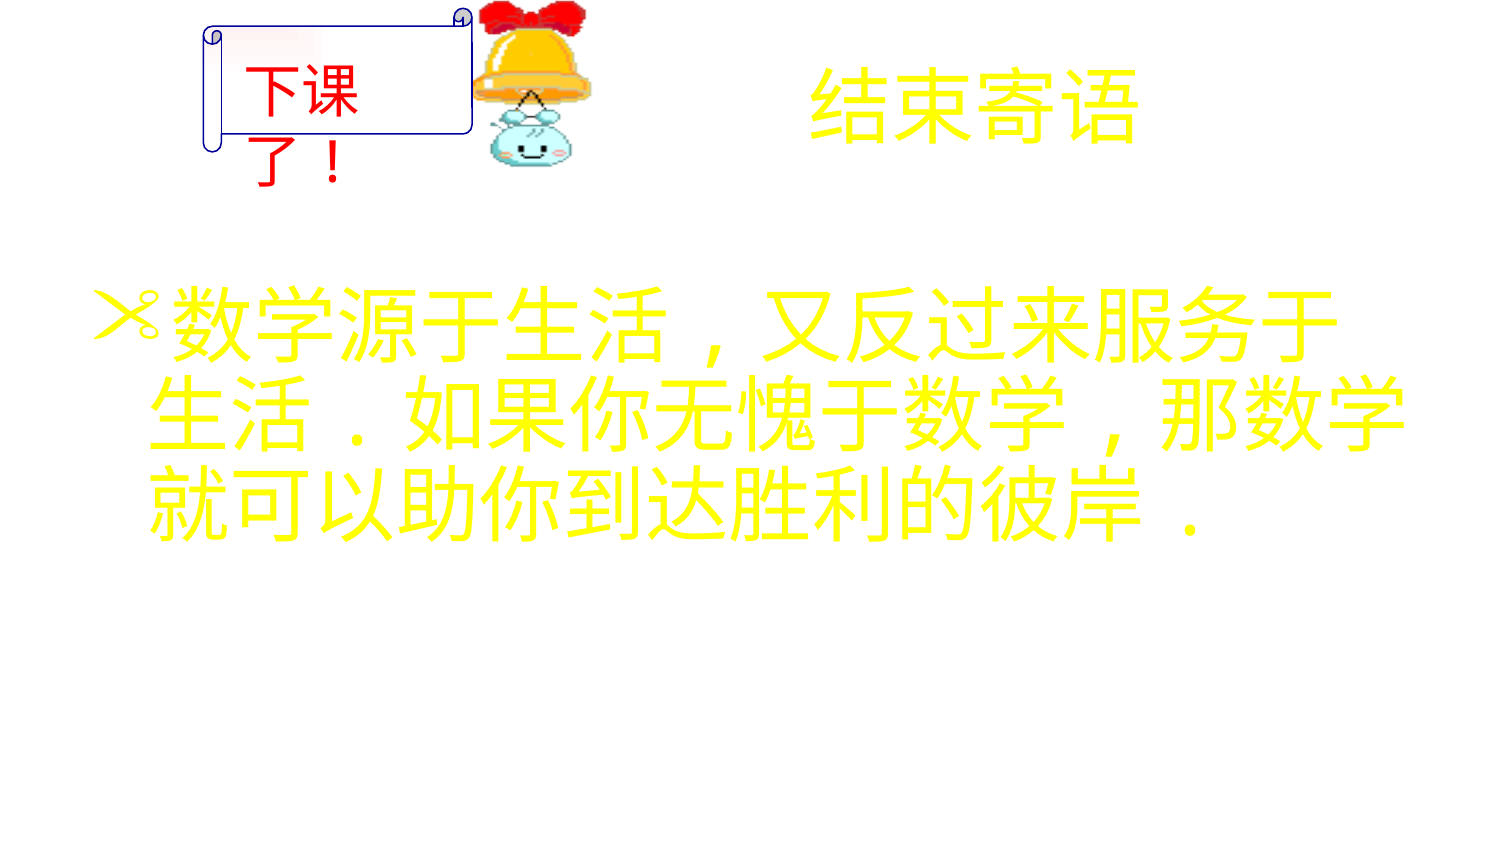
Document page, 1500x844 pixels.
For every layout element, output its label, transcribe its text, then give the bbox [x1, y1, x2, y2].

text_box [203, 0, 638, 191]
title 结束寄语 [641, 33, 1425, 175]
list 数学源于生活,又反过来服务于生活.如果你无愧于数学,那数学就可以助你到达胜利的彼岸. [75, 276, 1425, 617]
